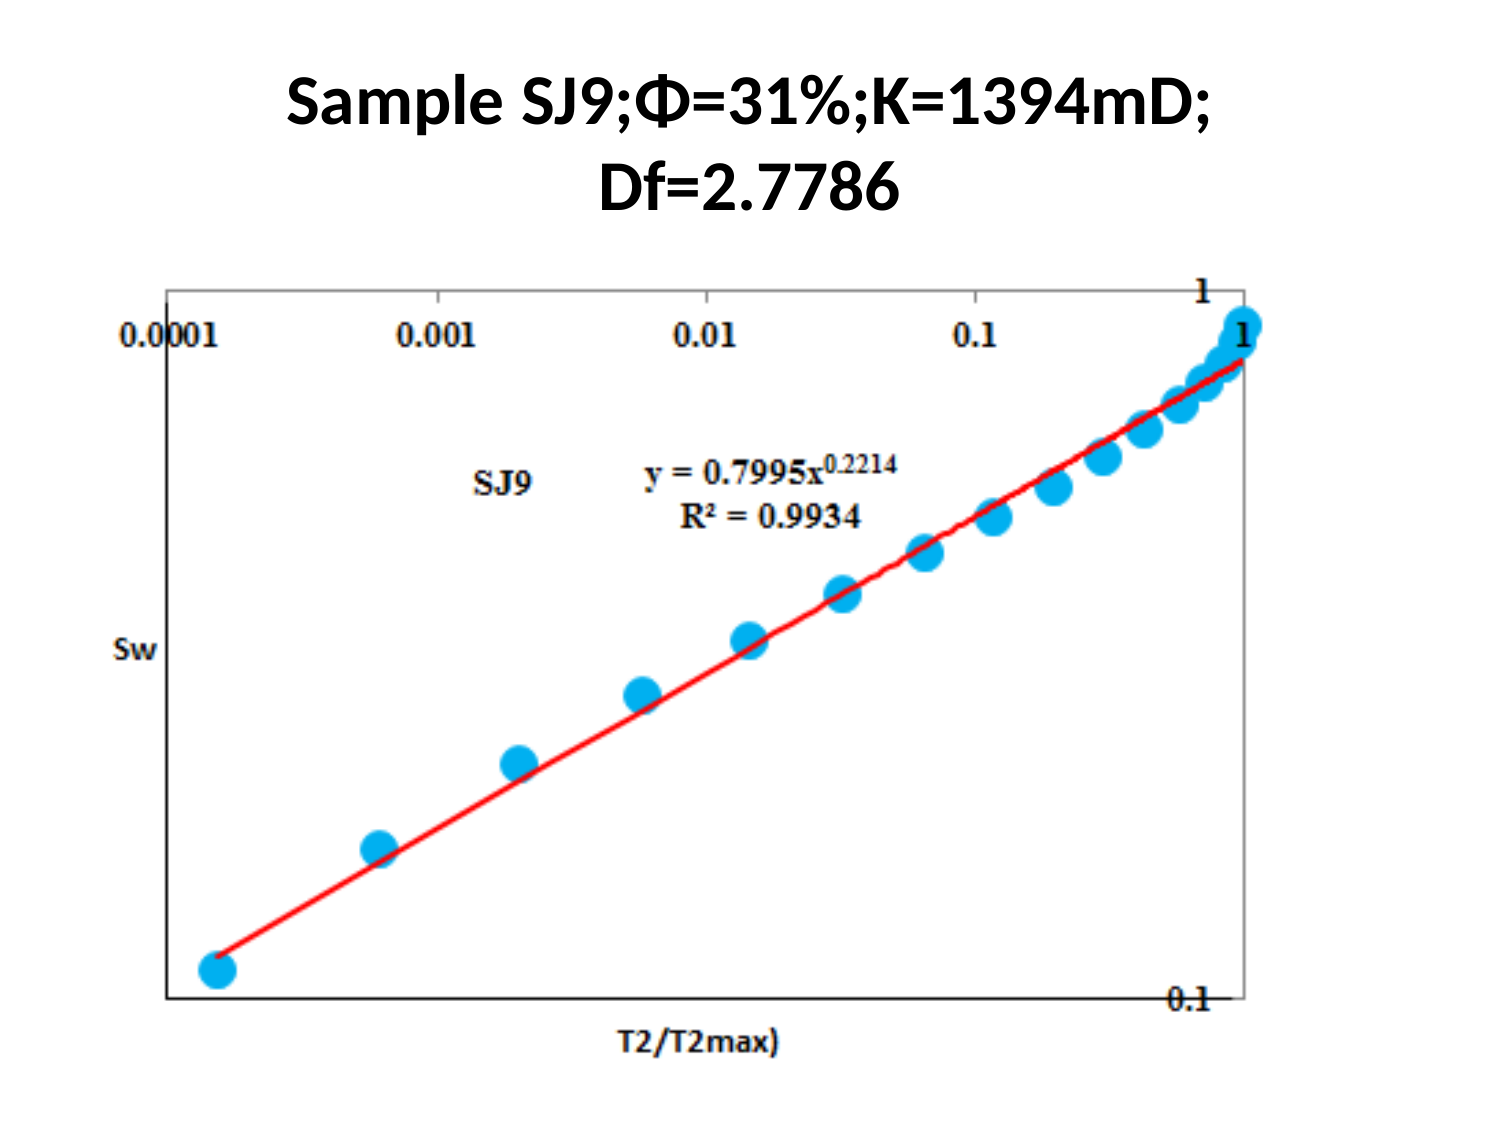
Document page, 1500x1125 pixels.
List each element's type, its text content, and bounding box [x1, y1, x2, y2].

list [62, 249, 1293, 1097]
title Sample SJ9;Φ=31%;K=1394mD; Df=2.7786 [75, 45, 1425, 233]
